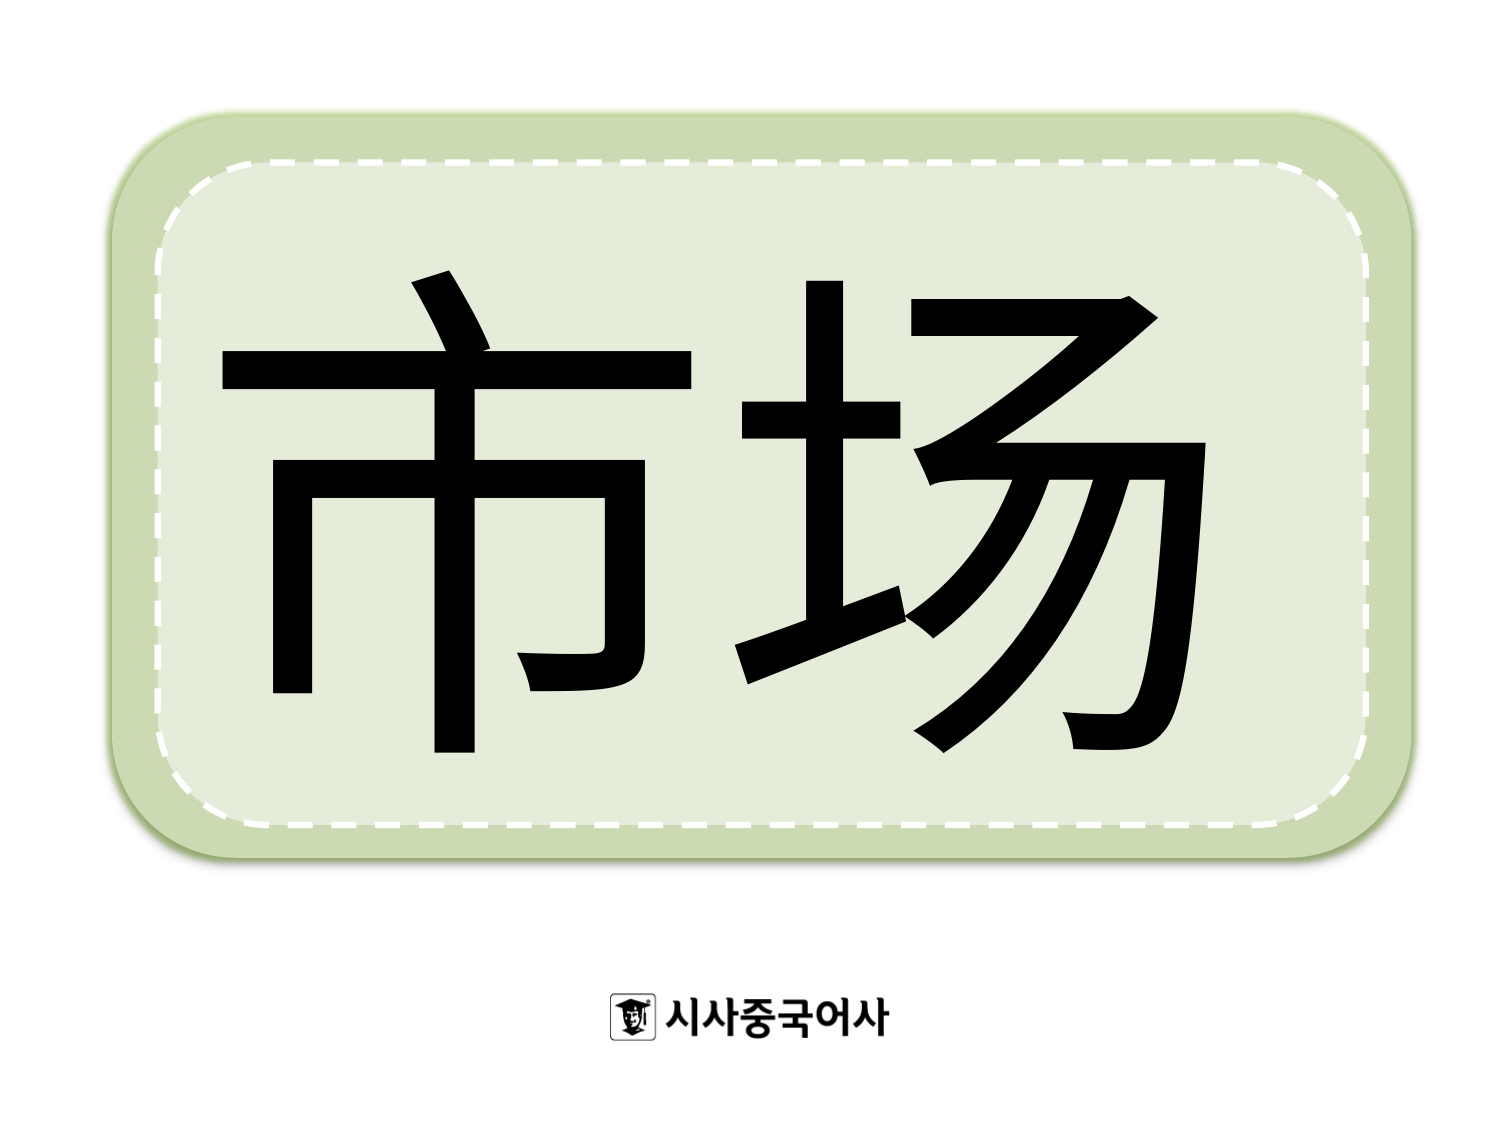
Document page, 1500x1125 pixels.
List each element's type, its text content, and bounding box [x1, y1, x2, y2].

picture [602, 987, 898, 1047]
text_box [162, 160, 1371, 824]
text_box 市场 [171, 172, 1380, 836]
